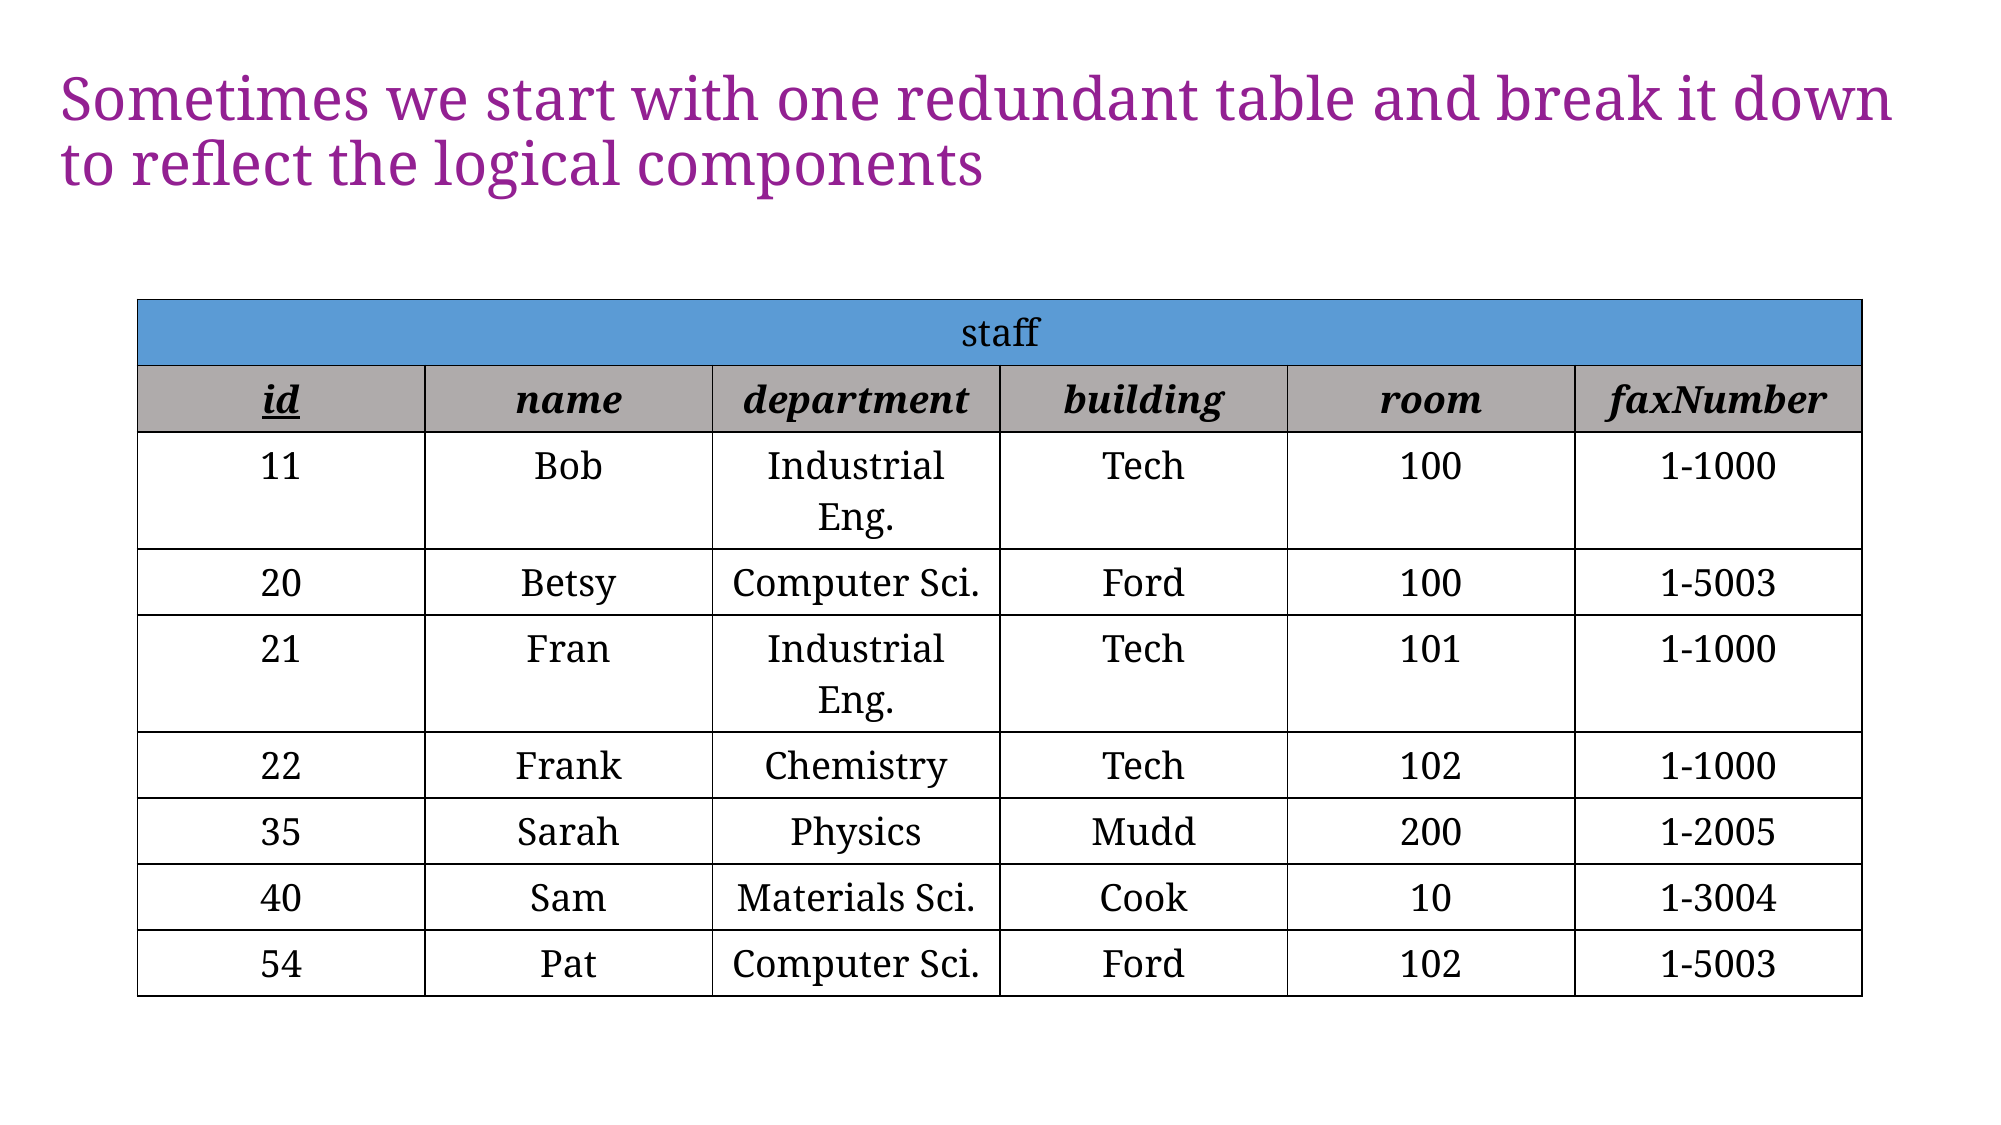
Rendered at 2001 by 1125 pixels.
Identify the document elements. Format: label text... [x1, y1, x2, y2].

table_cell Physics [713, 799, 999, 863]
table_cell 1-1000 [1576, 616, 1861, 731]
table_cell Mudd [1001, 799, 1287, 863]
table_cell 22 [138, 733, 424, 797]
table_cell Tech [1001, 733, 1287, 797]
table_cell Computer Sci. [713, 550, 999, 614]
table_cell department [713, 366, 999, 431]
table_cell id [138, 366, 424, 431]
table_cell 1-5003 [1576, 931, 1861, 995]
table_cell 35 [138, 799, 424, 863]
table_cell Tech [1001, 616, 1287, 731]
table_cell 101 [1288, 616, 1574, 731]
table_cell 200 [1288, 799, 1574, 863]
table_cell Materials Sci. [713, 865, 999, 929]
table_cell Frank [426, 733, 712, 797]
table_cell 100 [1288, 550, 1574, 614]
table_cell Computer Sci. [713, 931, 999, 995]
table_cell Bob [426, 433, 712, 548]
table_cell Fran [426, 616, 712, 731]
table_cell Cook [1001, 865, 1287, 929]
table_cell 1-1000 [1576, 733, 1861, 797]
table_cell Industrial Eng. [713, 616, 999, 731]
table_cell 1-5003 [1576, 550, 1861, 614]
title Sometimes we start with one redundant table and break it down to reflect the logical components [45, 60, 1955, 206]
table_cell 100 [1288, 433, 1574, 548]
table_cell Ford [1001, 931, 1287, 995]
table_cell 102 [1288, 931, 1574, 995]
table_cell Chemistry [713, 733, 999, 797]
table_cell Pat [426, 931, 712, 995]
table_cell 1-1000 [1576, 433, 1861, 548]
table_cell 10 [1288, 865, 1574, 929]
table_cell 20 [138, 550, 424, 614]
table_cell 40 [138, 865, 424, 929]
table_cell Sam [426, 865, 712, 929]
table_cell 11 [138, 433, 424, 548]
table_cell room [1288, 366, 1574, 431]
table_cell Industrial Eng. [713, 433, 999, 548]
table_cell 54 [138, 931, 424, 995]
table_cell faxNumber [1576, 366, 1861, 431]
table_cell building [1001, 366, 1287, 431]
table_cell 1-3004 [1576, 865, 1861, 929]
table_cell Tech [1001, 433, 1287, 548]
table_cell 1-2005 [1576, 799, 1861, 863]
table_cell 102 [1288, 733, 1574, 797]
table_cell Betsy [426, 550, 712, 614]
table_cell 21 [138, 616, 424, 731]
table_cell Sarah [426, 799, 712, 863]
table_cell name [426, 366, 712, 431]
table_header staff [138, 300, 1861, 365]
table_cell Ford [1001, 550, 1287, 614]
